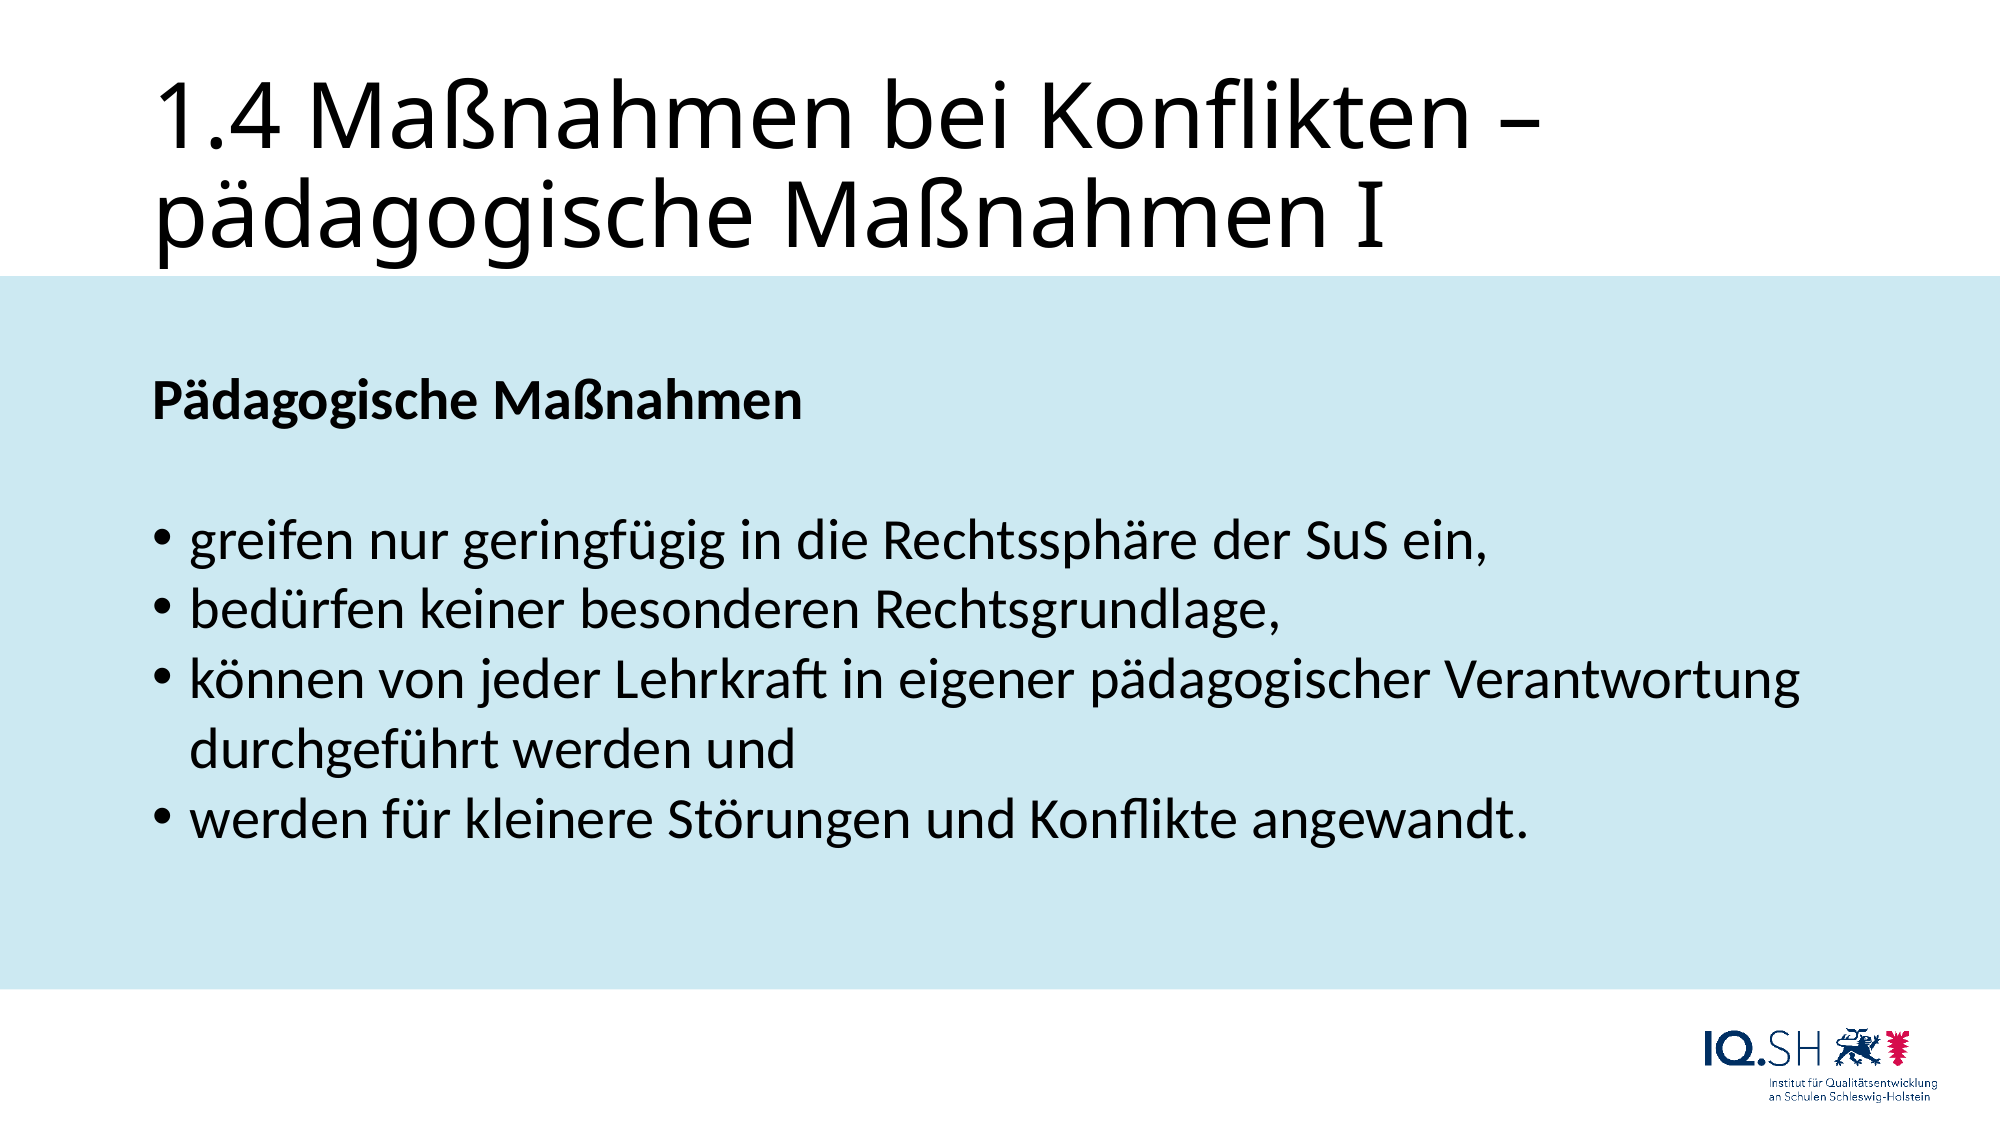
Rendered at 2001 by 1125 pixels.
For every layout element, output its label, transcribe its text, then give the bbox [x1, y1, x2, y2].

picture [1705, 1028, 1937, 1103]
list Pädagogische Maßnahmen greifen nur geringfügig in die Rechtssphäre der SuS ein, bedürfen keiner besonderen Rechtsgrundlage, können von jeder Lehrkraft in eigener pädagogischer Verantwortung durchgeführt werden und werden für kleinere Störungen und Konflikte angewandt. [137, 299, 1863, 982]
title 1.4 Maßnahmen bei Konflikten – pädagogische Maßnahmen I [137, 59, 1863, 278]
